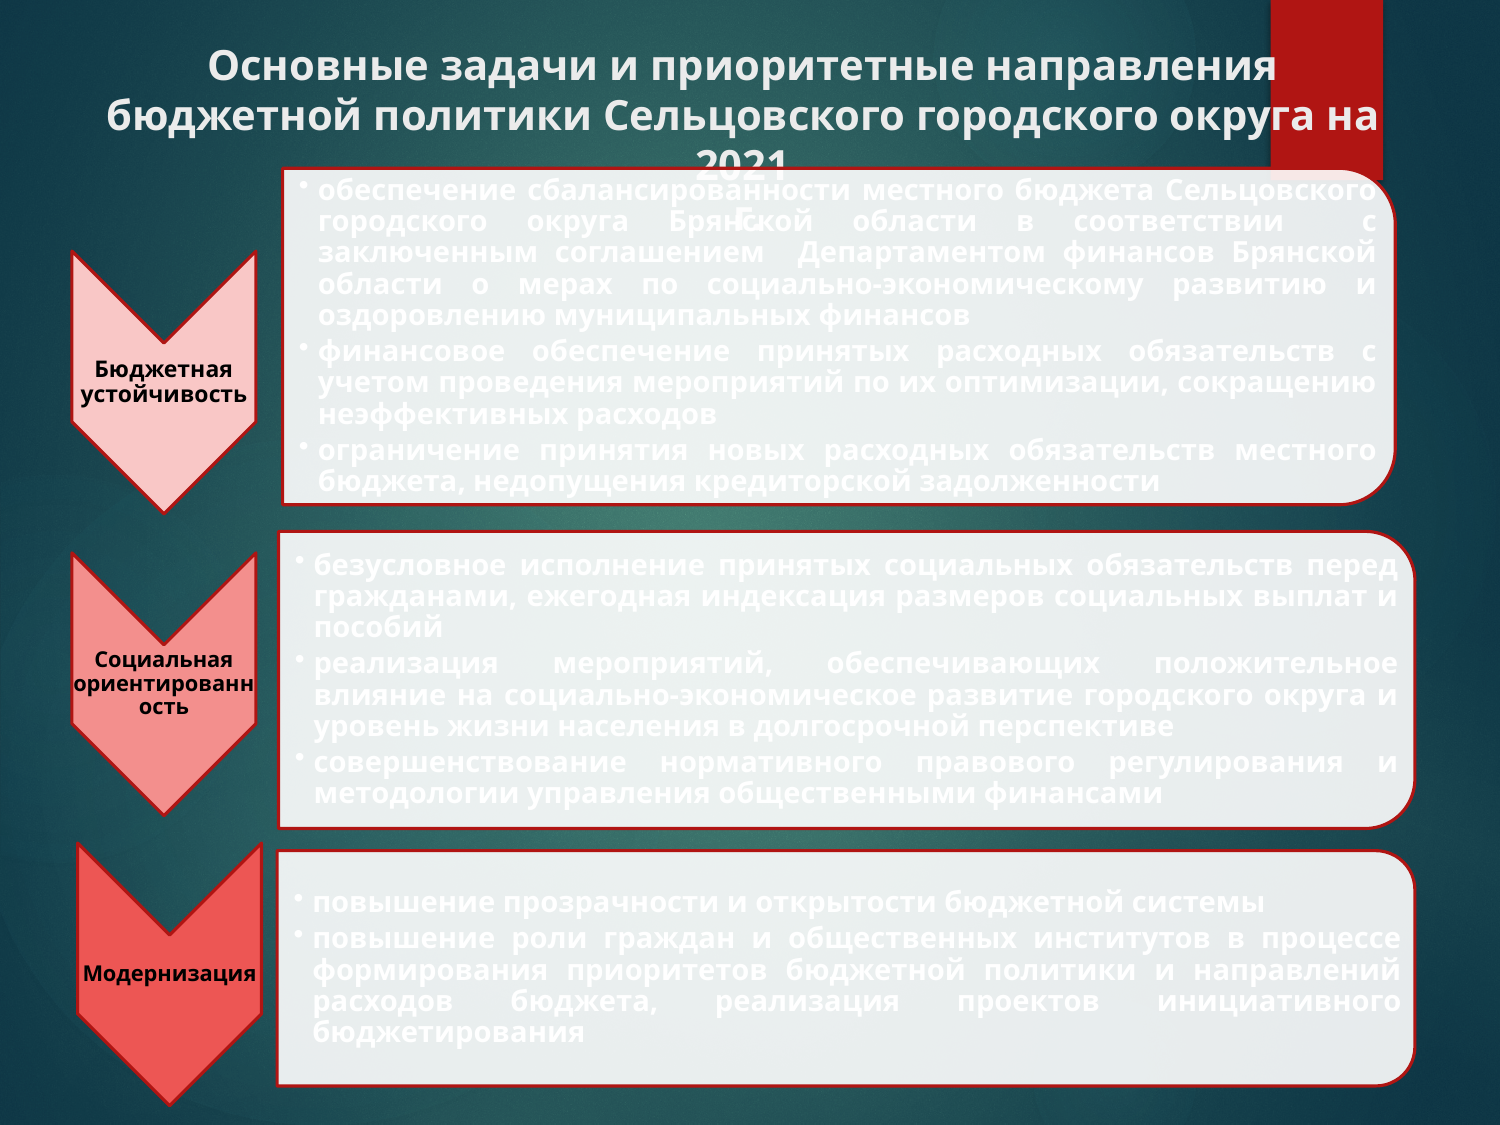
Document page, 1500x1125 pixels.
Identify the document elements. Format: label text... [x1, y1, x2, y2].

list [64, 148, 1416, 1107]
title Основные задачи и приоритетные направления бюджетной политики Сельцовского городского округа на 2021 г. [68, 30, 1418, 151]
